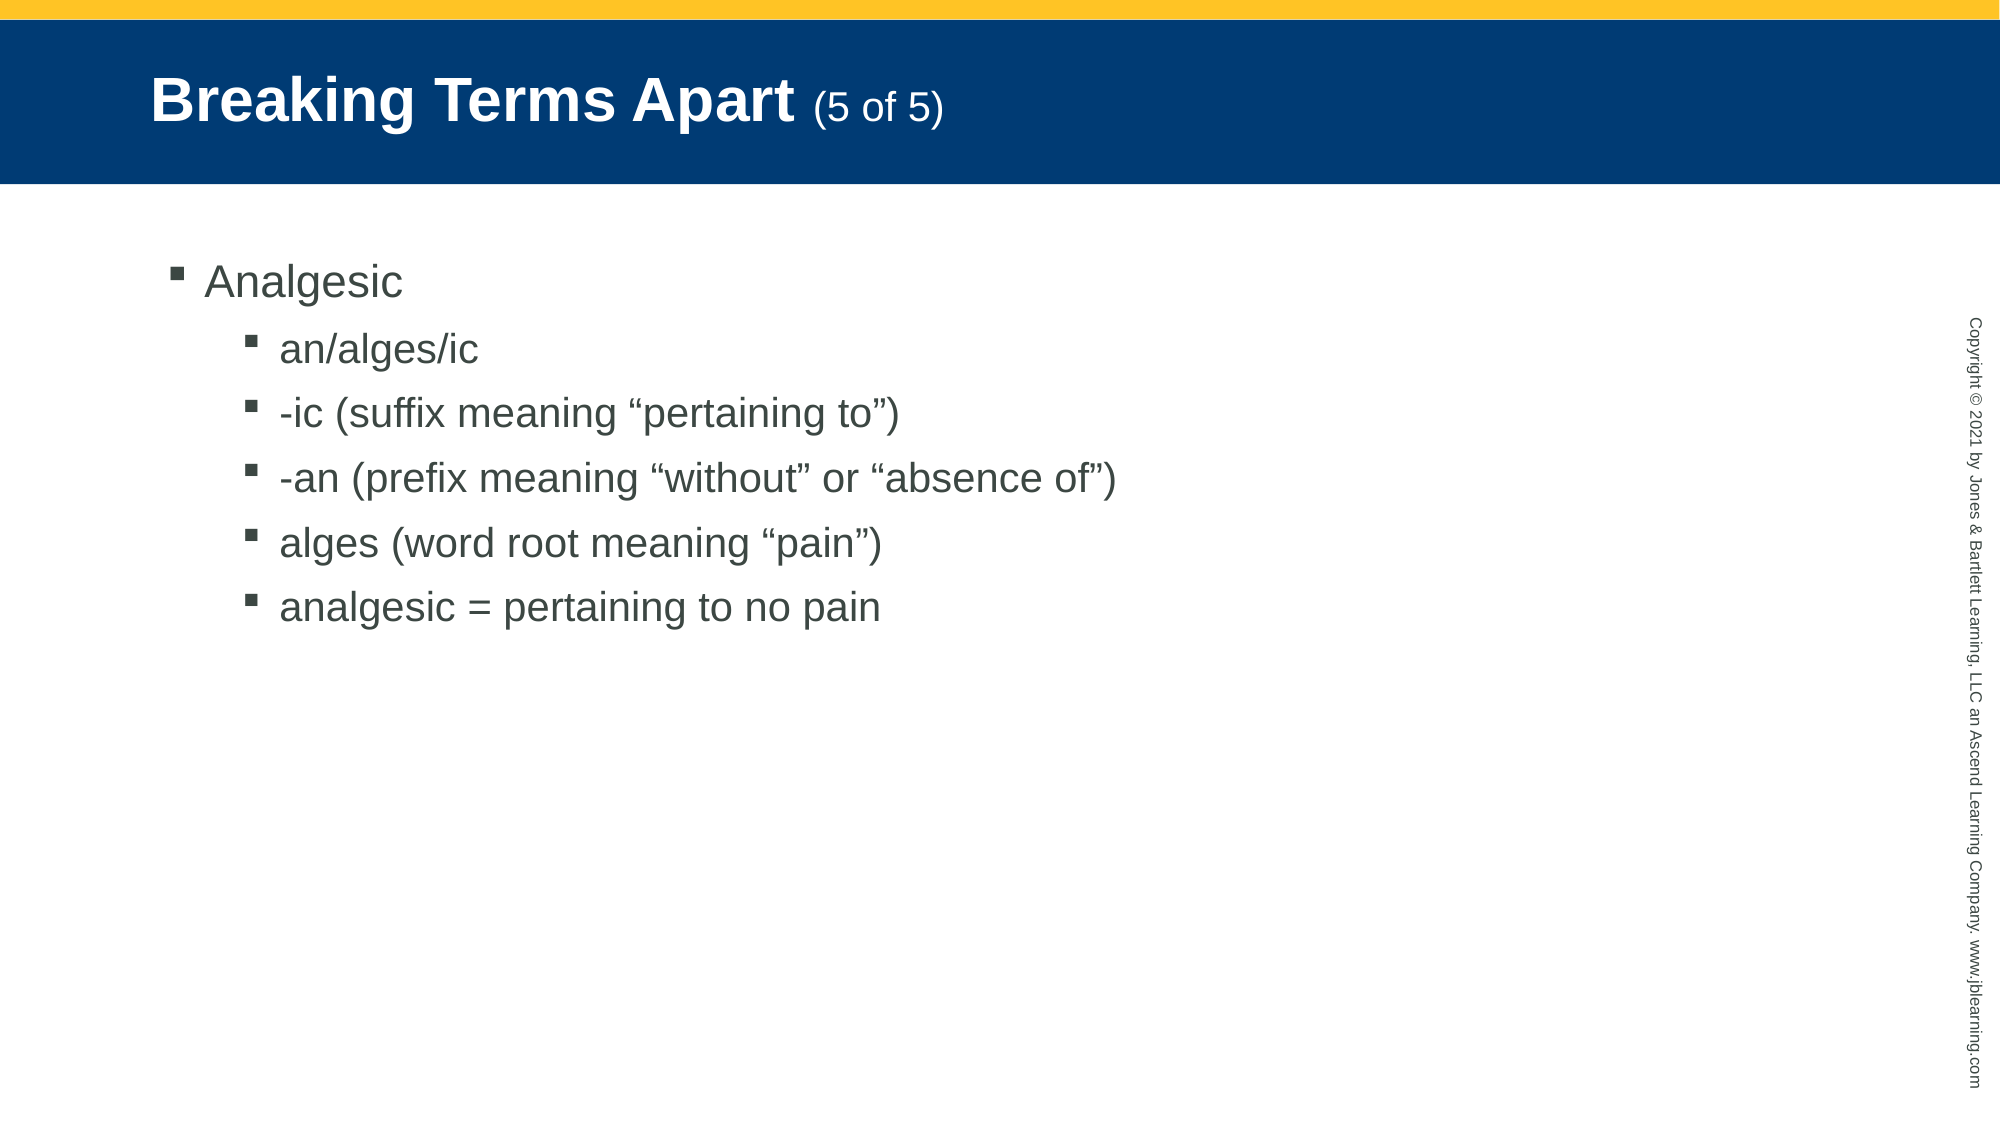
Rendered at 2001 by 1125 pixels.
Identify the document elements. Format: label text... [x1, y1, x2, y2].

title Breaking Terms Apart (5 of 5) [0, 19, 2000, 185]
list Analgesic an/alges/ic -ic (suffix meaning “pertaining to”) -an (prefix meaning “without” or “absence of”) alges (word root meaning “pain”) analgesic = pertaining to no pain [151, 244, 1840, 1016]
